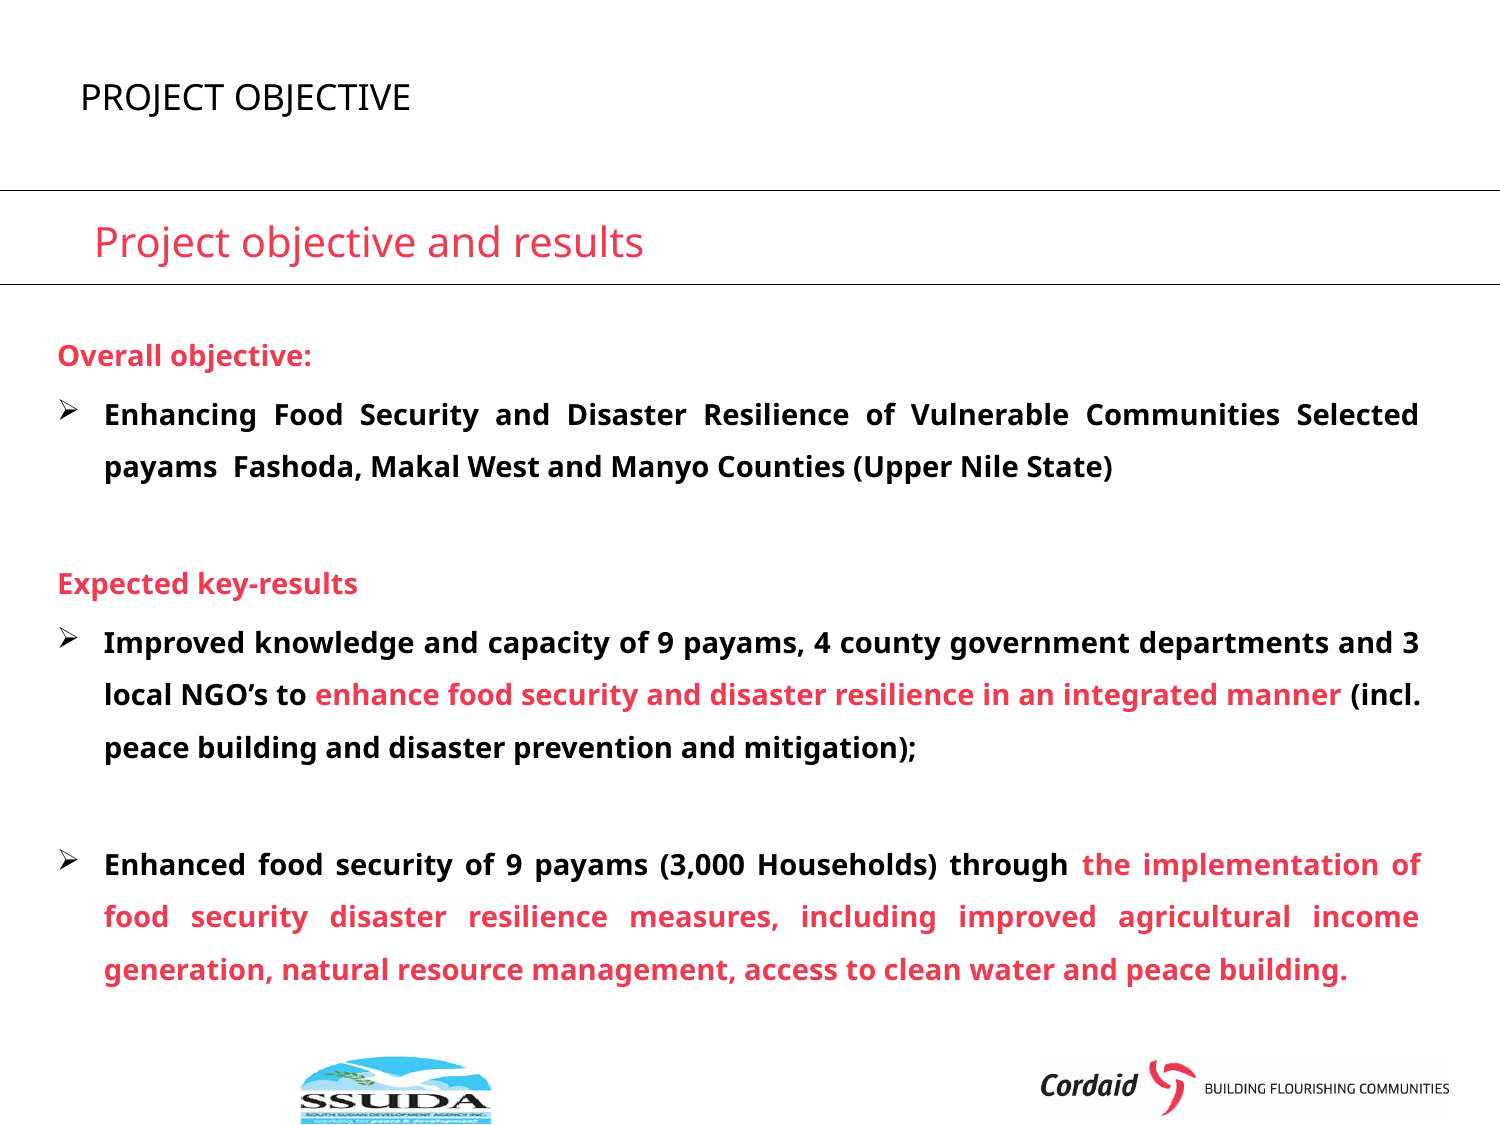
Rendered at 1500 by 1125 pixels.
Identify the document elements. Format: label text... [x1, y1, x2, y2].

list Overall objective: Enhancing Food Security and Disaster Resilience of Vulnerable Communities Selected payams Fashoda, Makal West and Manyo Counties (Upper Nile State) Expected key-results Improved knowledge and capacity of 9 payams, 4 county government departments and 3 local NGO’s to enhance food security and disaster resilience in an integrated manner (incl. peace building and disaster prevention and mitigation); Enhanced food security of 9 payams (3,000 Households) through the implementation of food security disaster resilience measures, including improved agricultural income generation, natural resource management, access to clean water and peace building. [42, 312, 1436, 1026]
picture [288, 1052, 504, 1125]
picture [1041, 1060, 1449, 1116]
title Project objective [64, 66, 1424, 169]
list Project objective and results [78, 208, 1439, 291]
